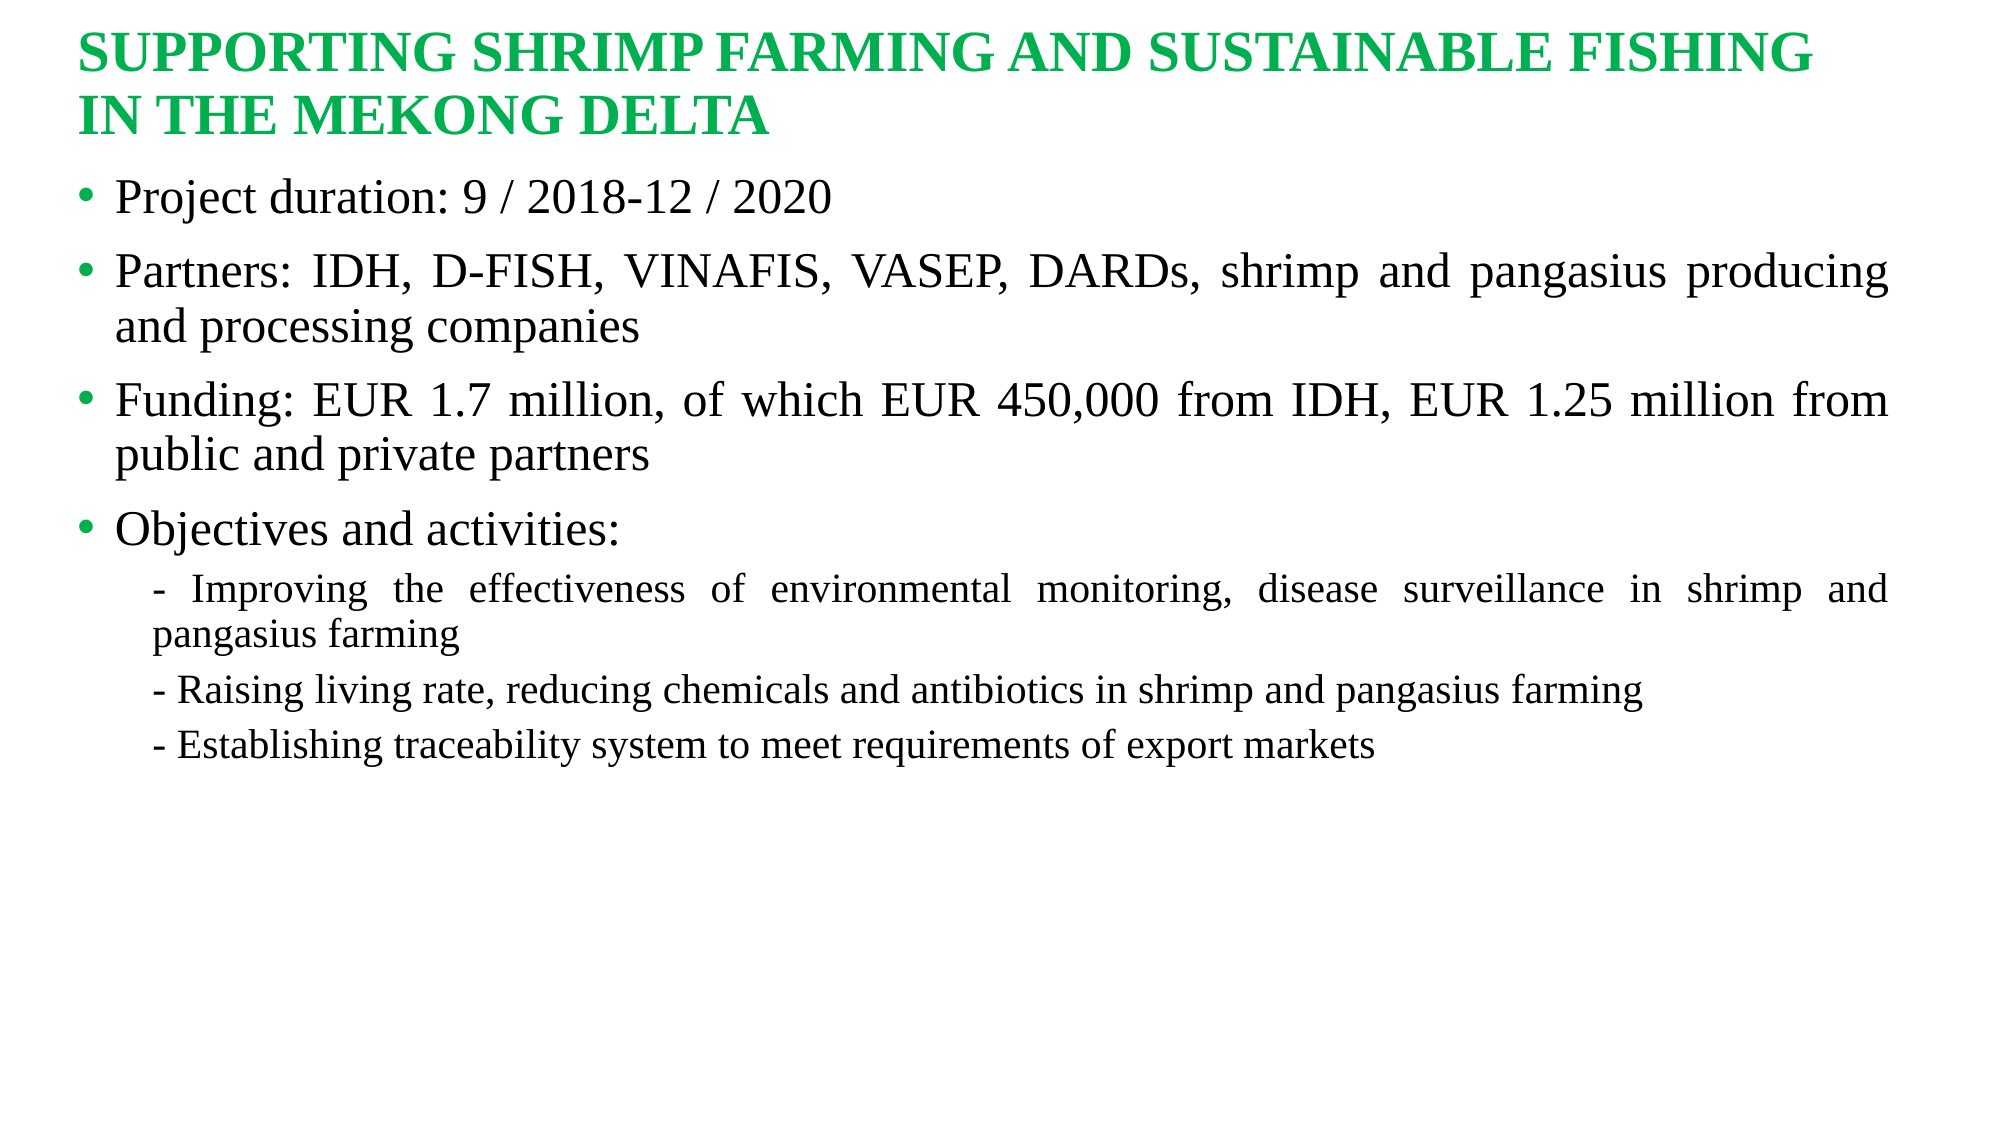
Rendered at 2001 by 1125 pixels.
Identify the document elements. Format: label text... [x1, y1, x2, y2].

title SUPPORTING SHRIMP FARMING AND SUSTAINABLE FISHING IN THE MEKONG DELTA [62, 5, 1905, 162]
list Project duration: 9 / 2018-12 / 2020 Partners: IDH, D-FISH, VINAFIS, VASEP, DARDs, shrimp and pangasius producing and processing companies Funding: EUR 1.7 million, of which EUR 450,000 from IDH, EUR 1.25 million from public and private partners Objectives and activities: - Improving the effectiveness of environmental monitoring, disease surveillance in shrimp and pangasius farming - Raising living rate, reducing chemicals and antibiotics in shrimp and pangasius farming - Establishing traceability system to meet requirements of export markets [62, 162, 1905, 988]
